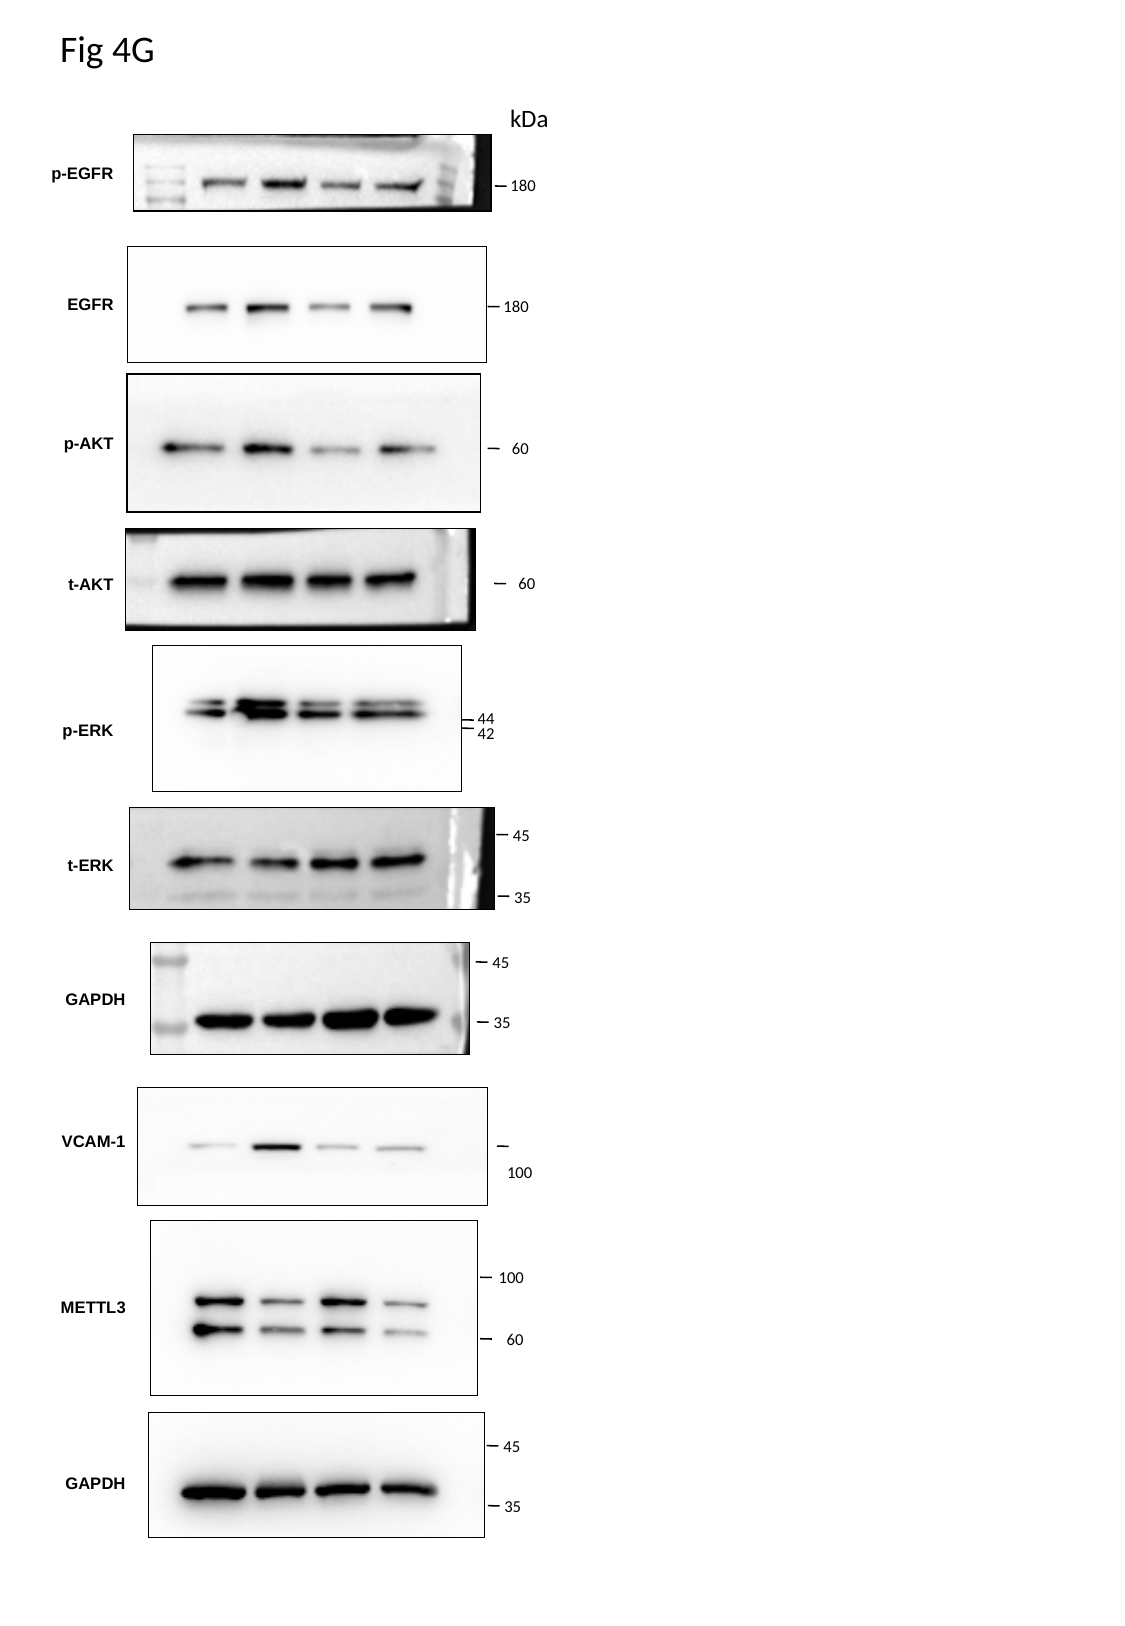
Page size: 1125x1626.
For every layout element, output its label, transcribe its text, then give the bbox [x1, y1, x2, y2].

picture [129, 807, 495, 910]
text_box 35 [489, 1493, 538, 1519]
text_box p-AKT [48, 425, 122, 460]
picture [137, 1087, 488, 1206]
text_box kDa [495, 95, 564, 140]
text_box 35 [499, 884, 548, 909]
text_box t-ERK [52, 847, 124, 882]
text_box p-EGFR [36, 155, 128, 190]
text_box 45 [489, 1433, 537, 1459]
text_box GAPDH [50, 981, 141, 1017]
text_box 60 [483, 1331, 540, 1346]
text_box t-AKT [53, 566, 120, 602]
picture [148, 1412, 485, 1538]
text_box 45 [499, 822, 547, 848]
text_box 180 [495, 173, 553, 198]
text_box 60 [484, 570, 552, 595]
picture [152, 645, 462, 792]
text_box 180 [491, 293, 546, 318]
text_box 42 [466, 730, 511, 745]
text_box 35 [473, 1010, 527, 1035]
text_box METTL3 [45, 1289, 141, 1325]
text_box Fig 4G [45, 17, 170, 77]
picture [127, 245, 487, 364]
text_box 100 [483, 1270, 541, 1284]
picture [149, 942, 470, 1056]
text_box 44 [466, 705, 511, 730]
picture [125, 528, 477, 632]
text_box 45 [473, 950, 526, 975]
text_box p-ERK [47, 712, 129, 748]
picture [127, 374, 481, 512]
text_box 60 [485, 435, 546, 460]
picture [150, 1219, 478, 1396]
text_box VCAM-1 [46, 1122, 132, 1158]
text_box 100 [491, 1165, 549, 1179]
text_box EGFR [52, 286, 122, 322]
picture [133, 135, 491, 211]
text_box GAPDH [50, 1465, 141, 1500]
